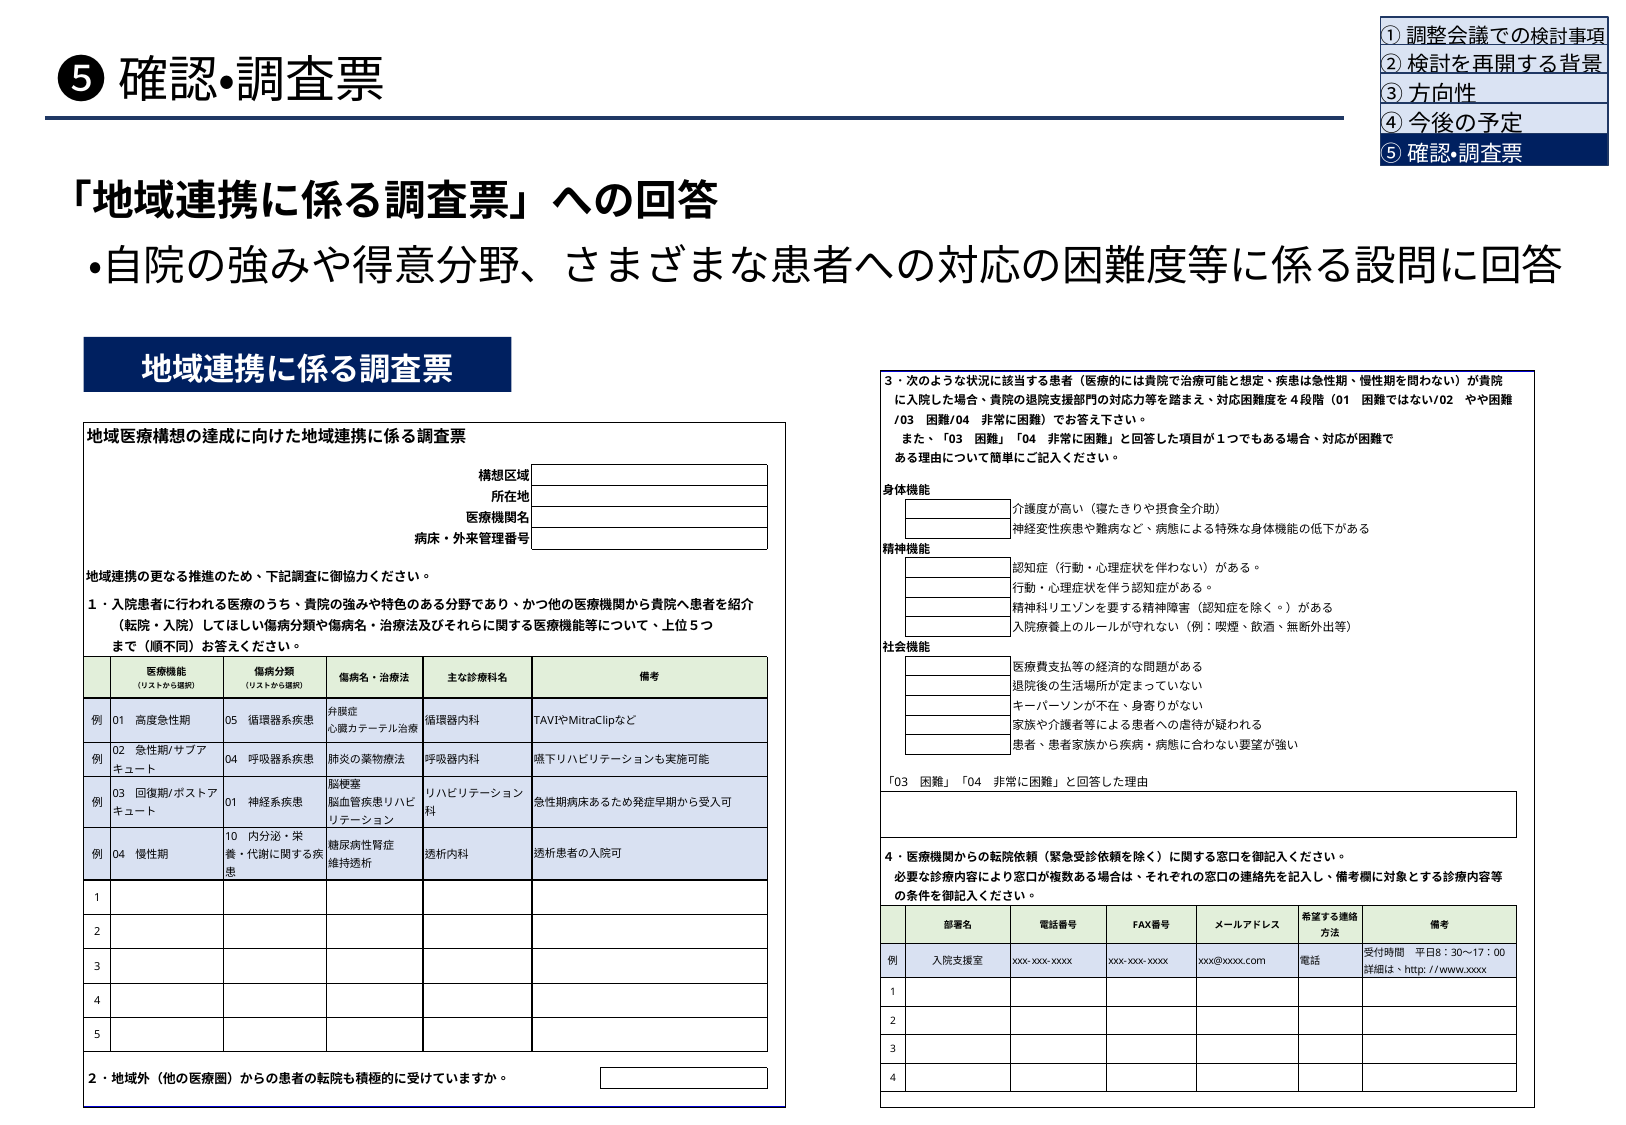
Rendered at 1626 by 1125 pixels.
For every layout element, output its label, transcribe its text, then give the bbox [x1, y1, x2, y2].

picture [880, 370, 1535, 1108]
title ❺確認・調査票 [44, 32, 1344, 116]
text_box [1380, 16, 1609, 167]
text_box 地域連携に係る調査票 [82, 336, 512, 393]
picture [83, 421, 786, 1108]
text_box 「地域連携に係る調査票」への回答 ・自院の強みや得意分野、さまざまな患者への対応の困難度等に係る設問に回答 [44, 173, 1603, 289]
